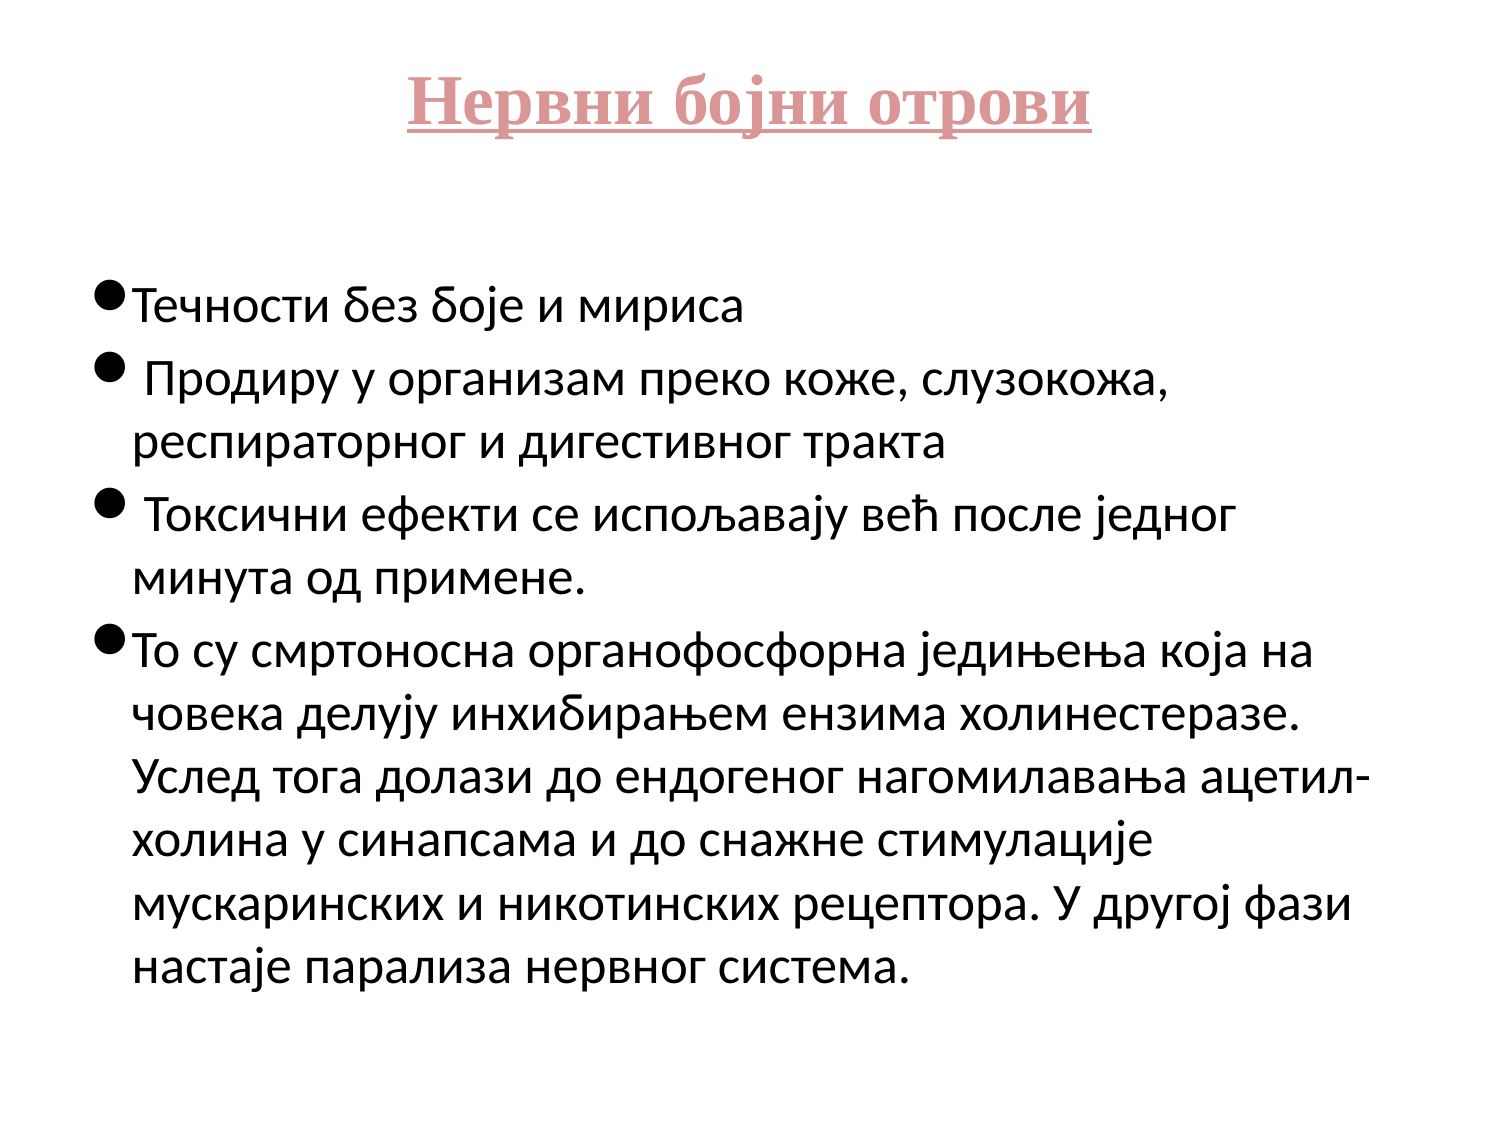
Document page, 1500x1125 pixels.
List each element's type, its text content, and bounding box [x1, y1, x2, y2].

list Течности без боје и мириса Продиру у организам преко коже, слузокожа, респираторног и дигестивног тракта Токсични ефекти се испољавају већ после једног минута од примене. То су смртоносна органофосфорна једињења која на човека делују инхибирањем ензима холинестеразе. Услед тога долази до ендогеног нагомилавања ацетил-холина у синапсама и до снажне стимулације мускаринских и никотинских рецептора. У другој фази настаје парализа нервног система. [75, 262, 1425, 1005]
title Нервни бојни отрови [75, 45, 1425, 233]
